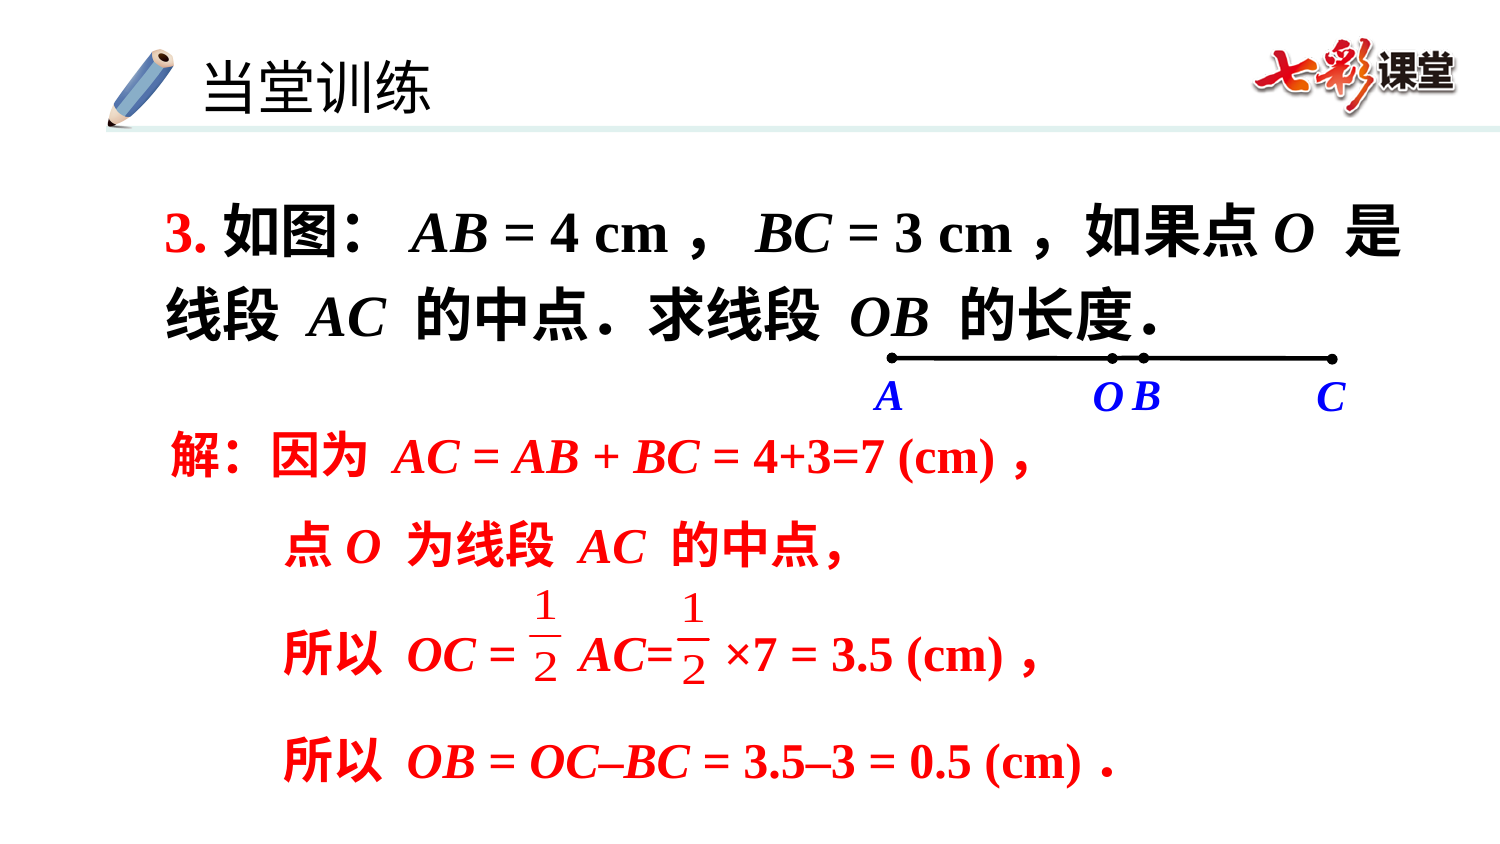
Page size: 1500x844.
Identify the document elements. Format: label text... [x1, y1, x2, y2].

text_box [669, 580, 722, 695]
picture [1249, 32, 1461, 118]
text_box 解：因为 AC = AB + BC = 4+3=7 (cm)， 点O 为线段 AC 的中点， 所以 OC = AC= ×7 = 3.5 (cm)， 所以 OB = OC–BC = 3.5–3 = 0.5 (cm)． [155, 385, 1292, 797]
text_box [859, 332, 1362, 420]
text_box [521, 577, 573, 691]
list 3.如图：AB = 4 cm，BC = 3 cm，如果点O 是线段 AC 的中点．求线段 OB 的长度． [150, 173, 1419, 317]
picture [100, 32, 181, 146]
